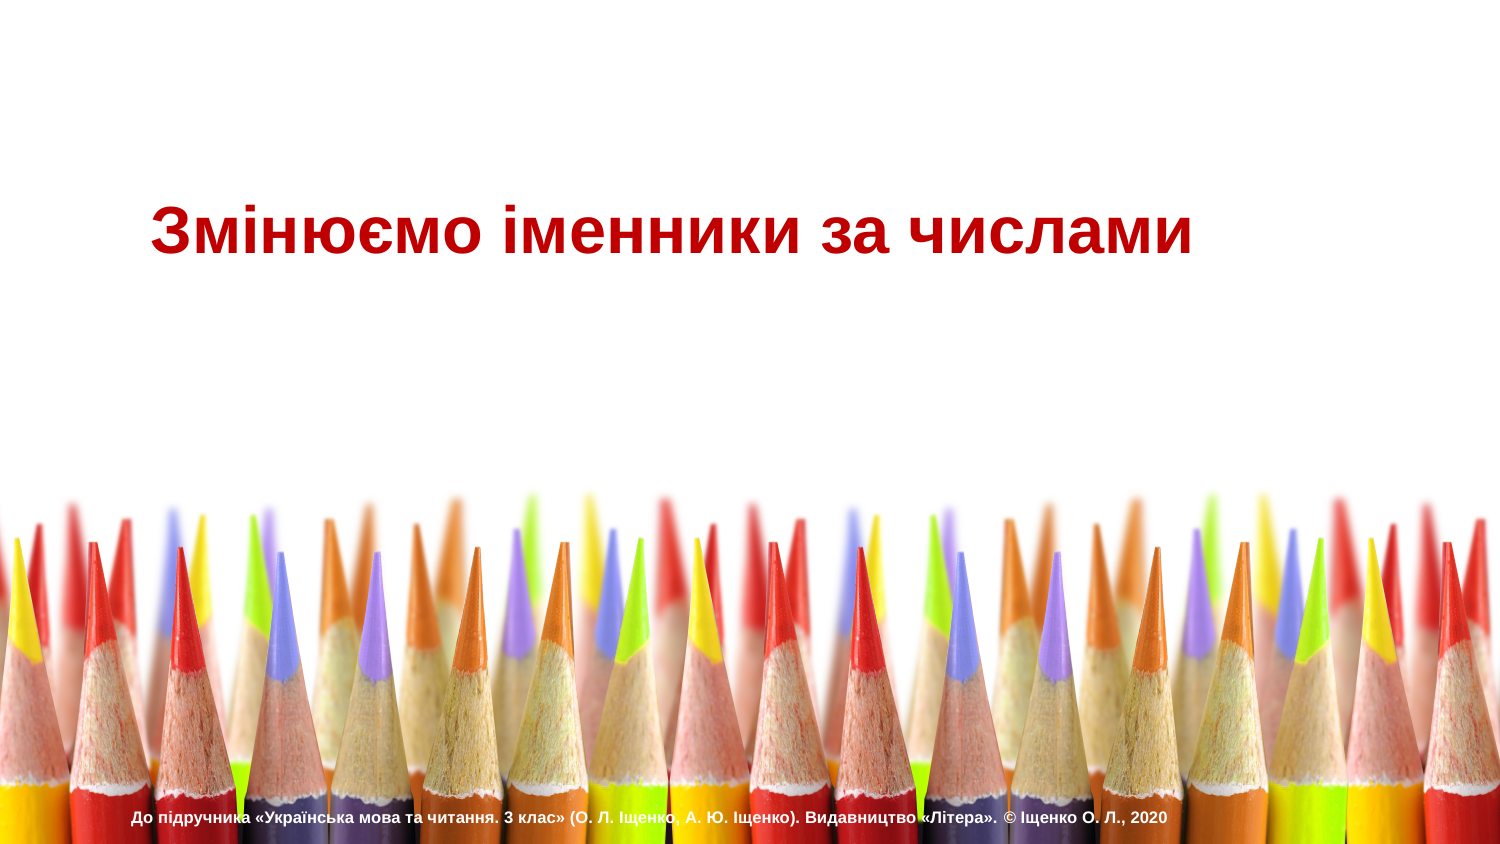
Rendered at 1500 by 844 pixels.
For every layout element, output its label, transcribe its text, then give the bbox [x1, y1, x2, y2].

text_box До підручника «Українська мова та читання. 3 клас» (О. Л. Іщенко, А. Ю. Іщенко). Видавництво «Літера». © Іщенко О. Л., 2020 [0, 799, 1400, 844]
text_box Змінюємо іменники за числами [135, 173, 1447, 274]
picture [0, 484, 1500, 844]
